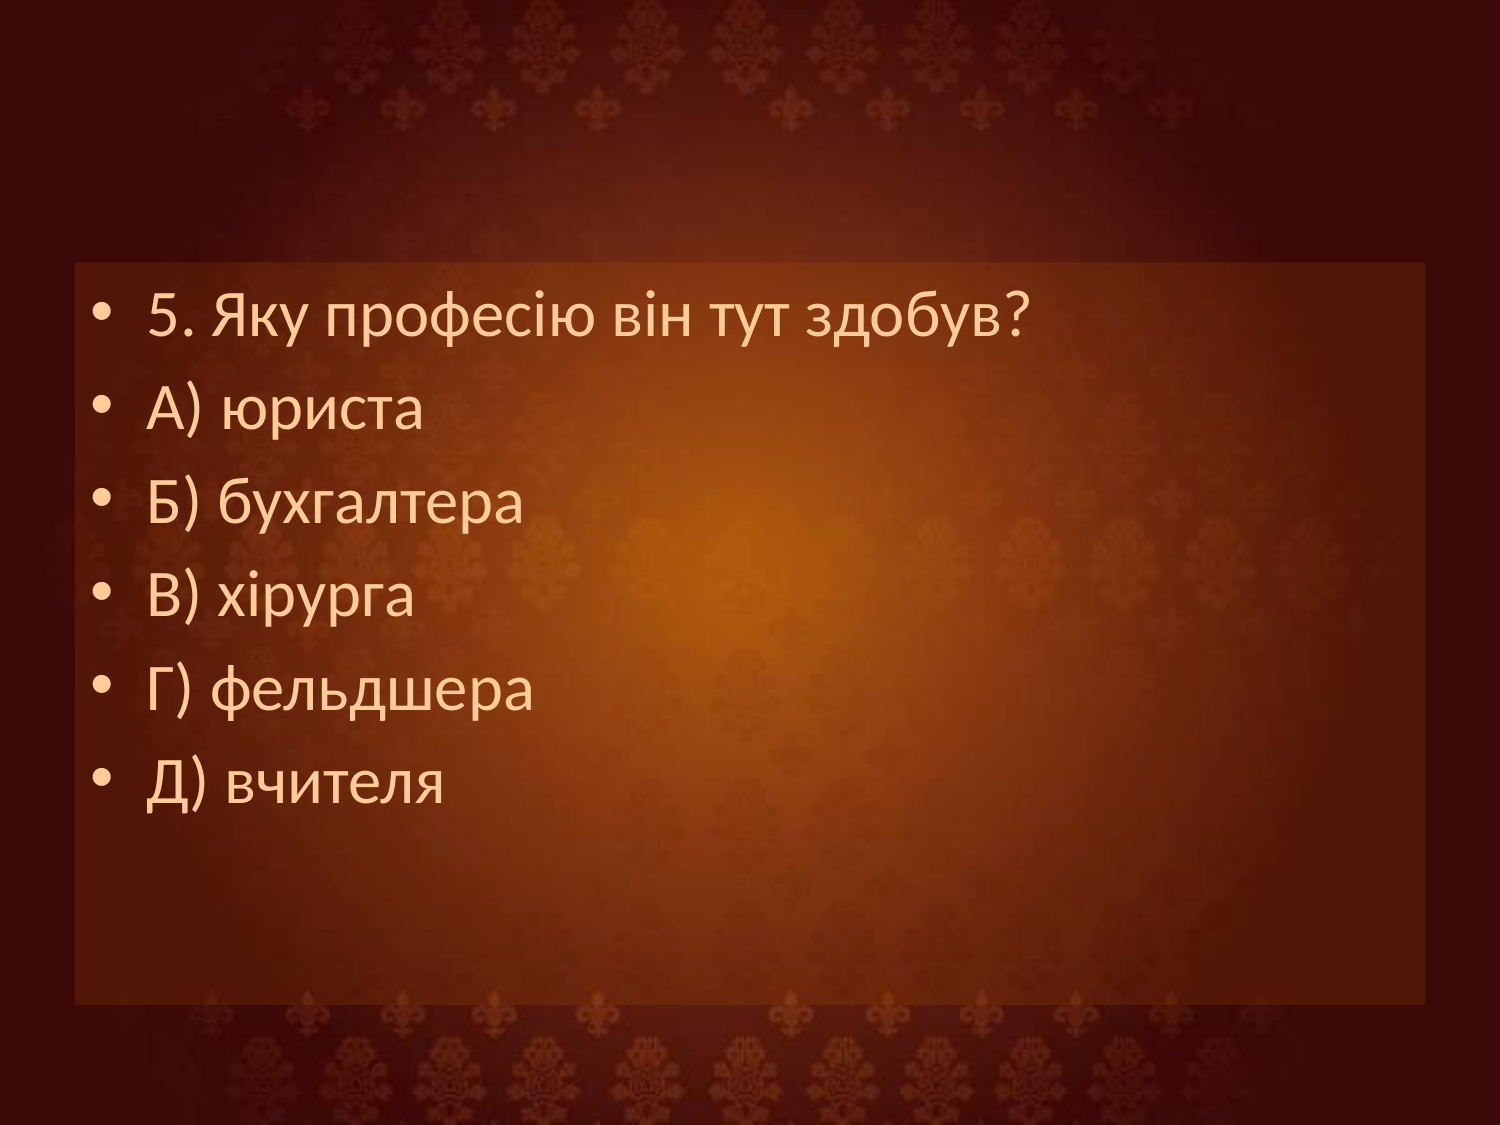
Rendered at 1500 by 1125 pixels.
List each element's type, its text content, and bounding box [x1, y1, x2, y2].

list 5. Яку професію він тут здобув? А) юриста Б) бухгалтера В) хірурга Г) фельдшера Д) вчителя [74, 262, 1426, 1006]
picture [0, 0, 1500, 1125]
